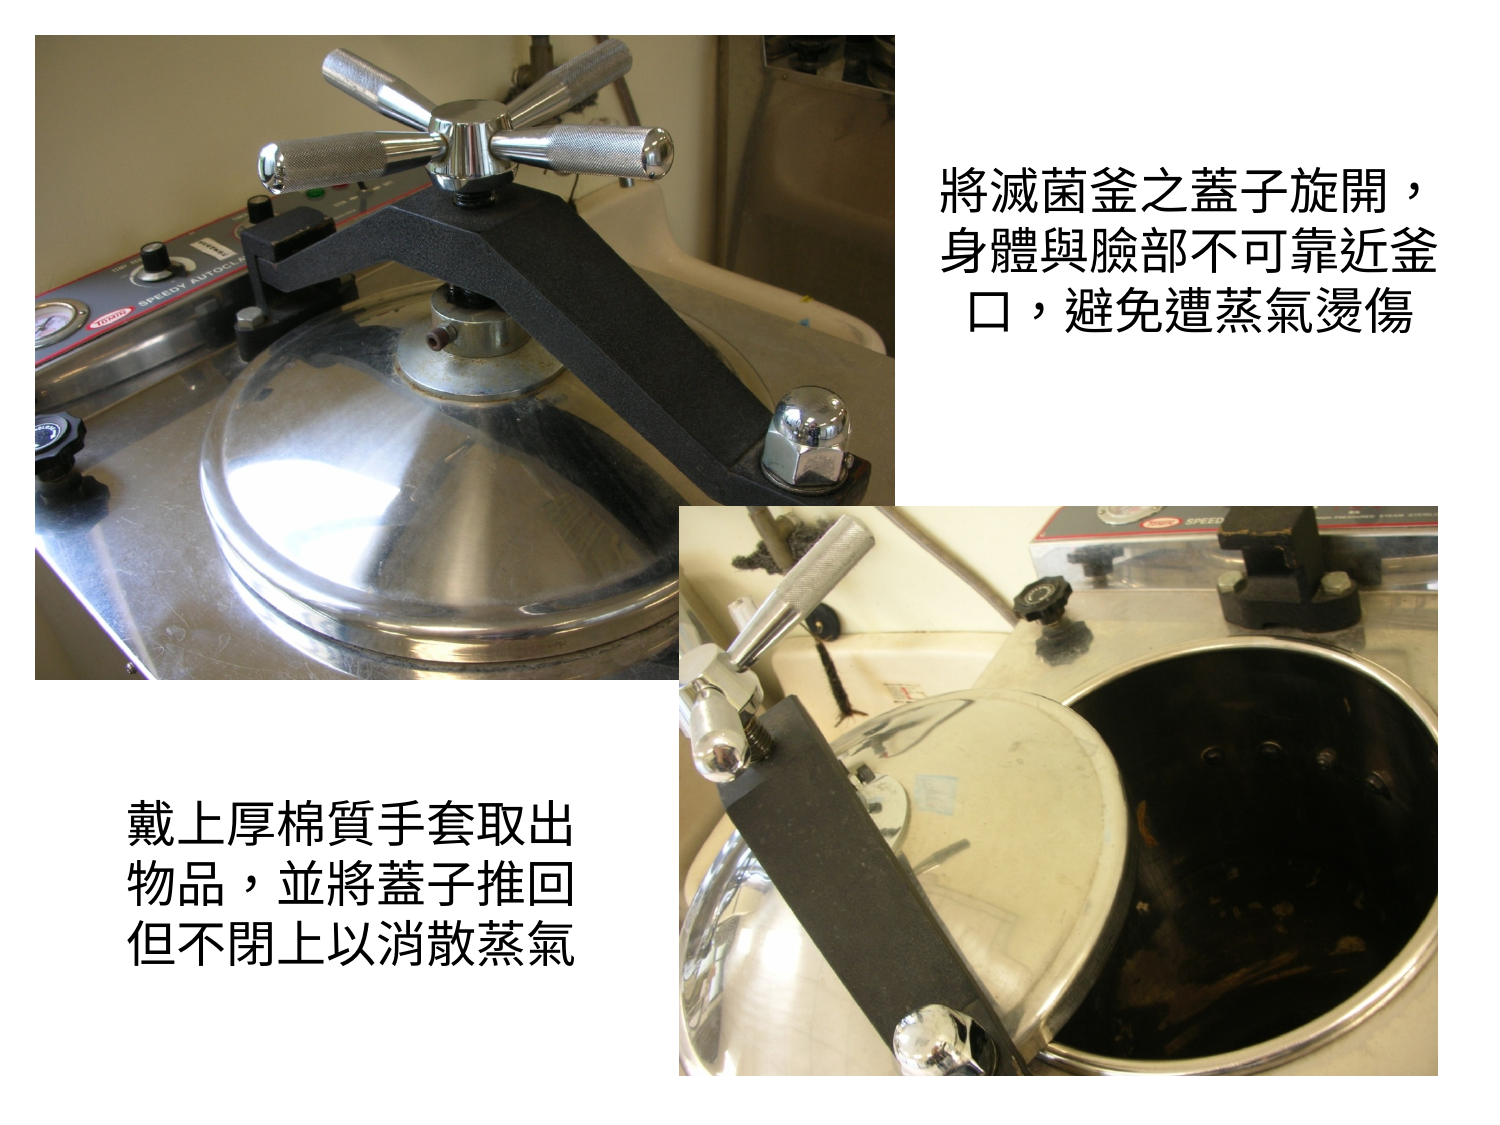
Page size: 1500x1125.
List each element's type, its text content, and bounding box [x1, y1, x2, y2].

text_box 將滅菌釜之蓋子旋開，身體與臉部不可靠近釜口，避免遭蒸氣燙傷 [914, 152, 1465, 348]
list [34, 34, 895, 680]
picture [679, 506, 1438, 1076]
text_box 戴上厚棉質手套取出物品，並將蓋子推回但不閉上以消散蒸氣 [93, 785, 610, 980]
